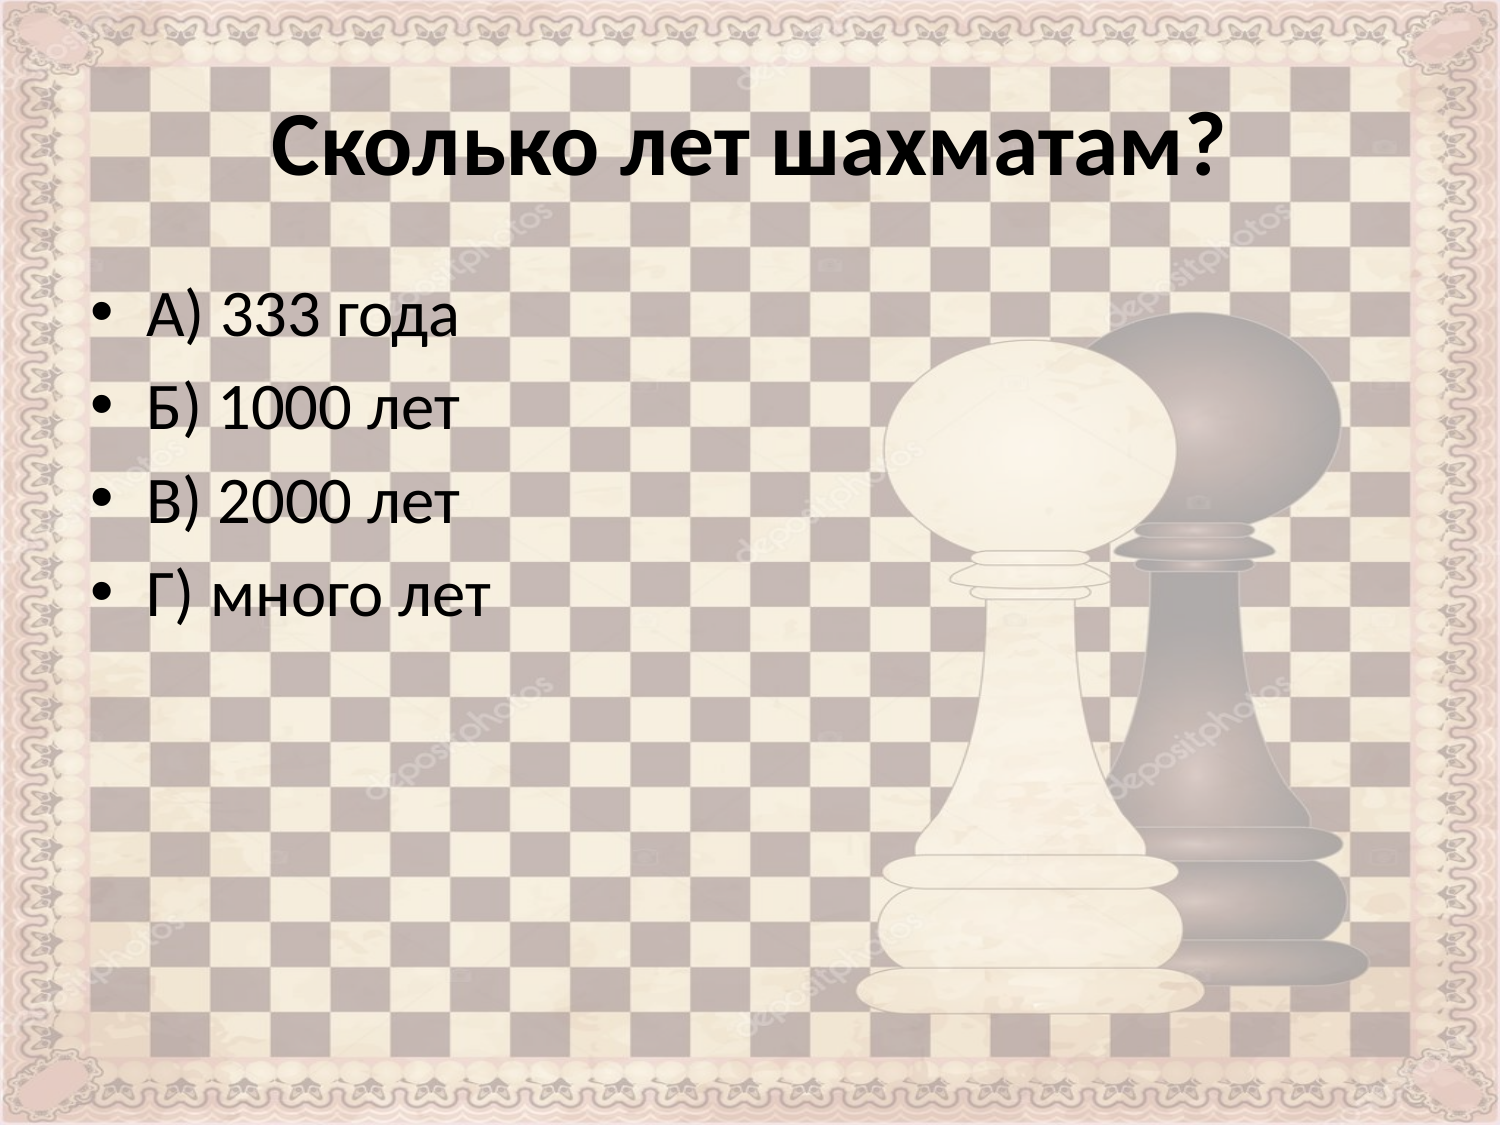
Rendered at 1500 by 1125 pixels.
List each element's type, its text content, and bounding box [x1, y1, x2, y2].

list А) 333 года Б) 1000 лет В) 2000 лет Г) много лет [75, 262, 1425, 1005]
title Сколько лет шахматам? [75, 45, 1425, 233]
